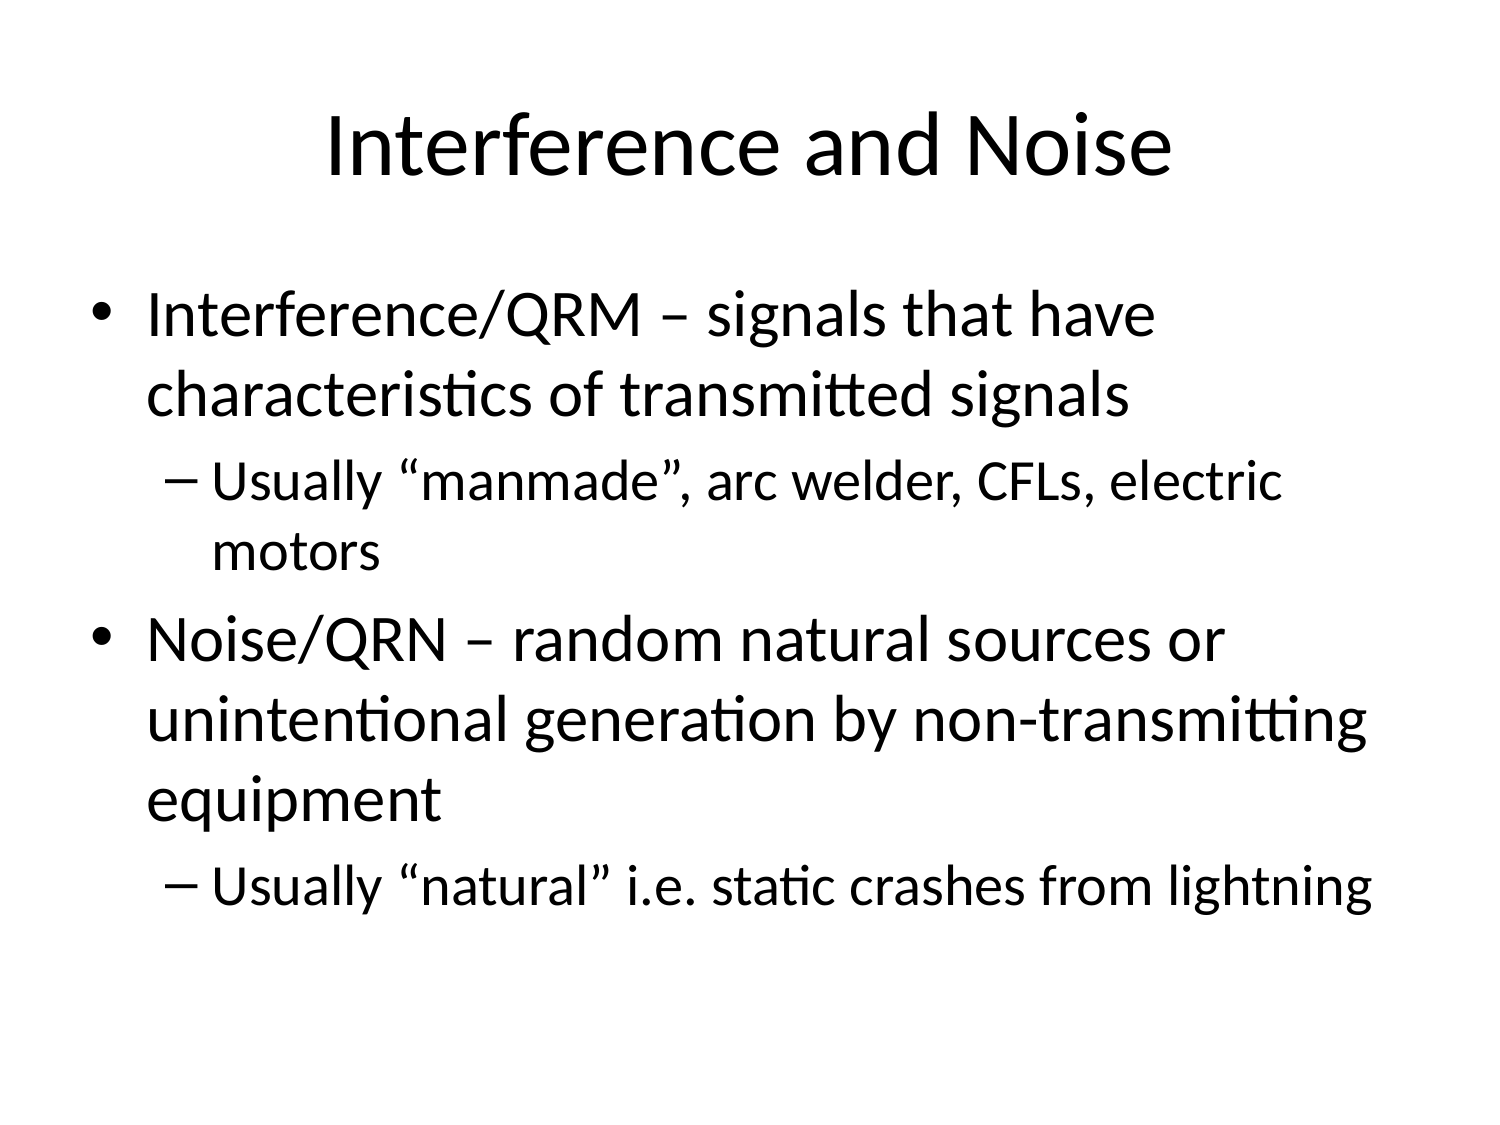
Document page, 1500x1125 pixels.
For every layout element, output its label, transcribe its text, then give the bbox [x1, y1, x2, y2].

list Interference/QRM – signals that have characteristics of transmitted signals Usually “manmade”, arc welder, CFLs, electric motors Noise/QRN – random natural sources or unintentional generation by non-transmitting equipment Usually “natural” i.e. static crashes from lightning [75, 262, 1425, 1005]
title Interference and Noise [75, 45, 1425, 233]
